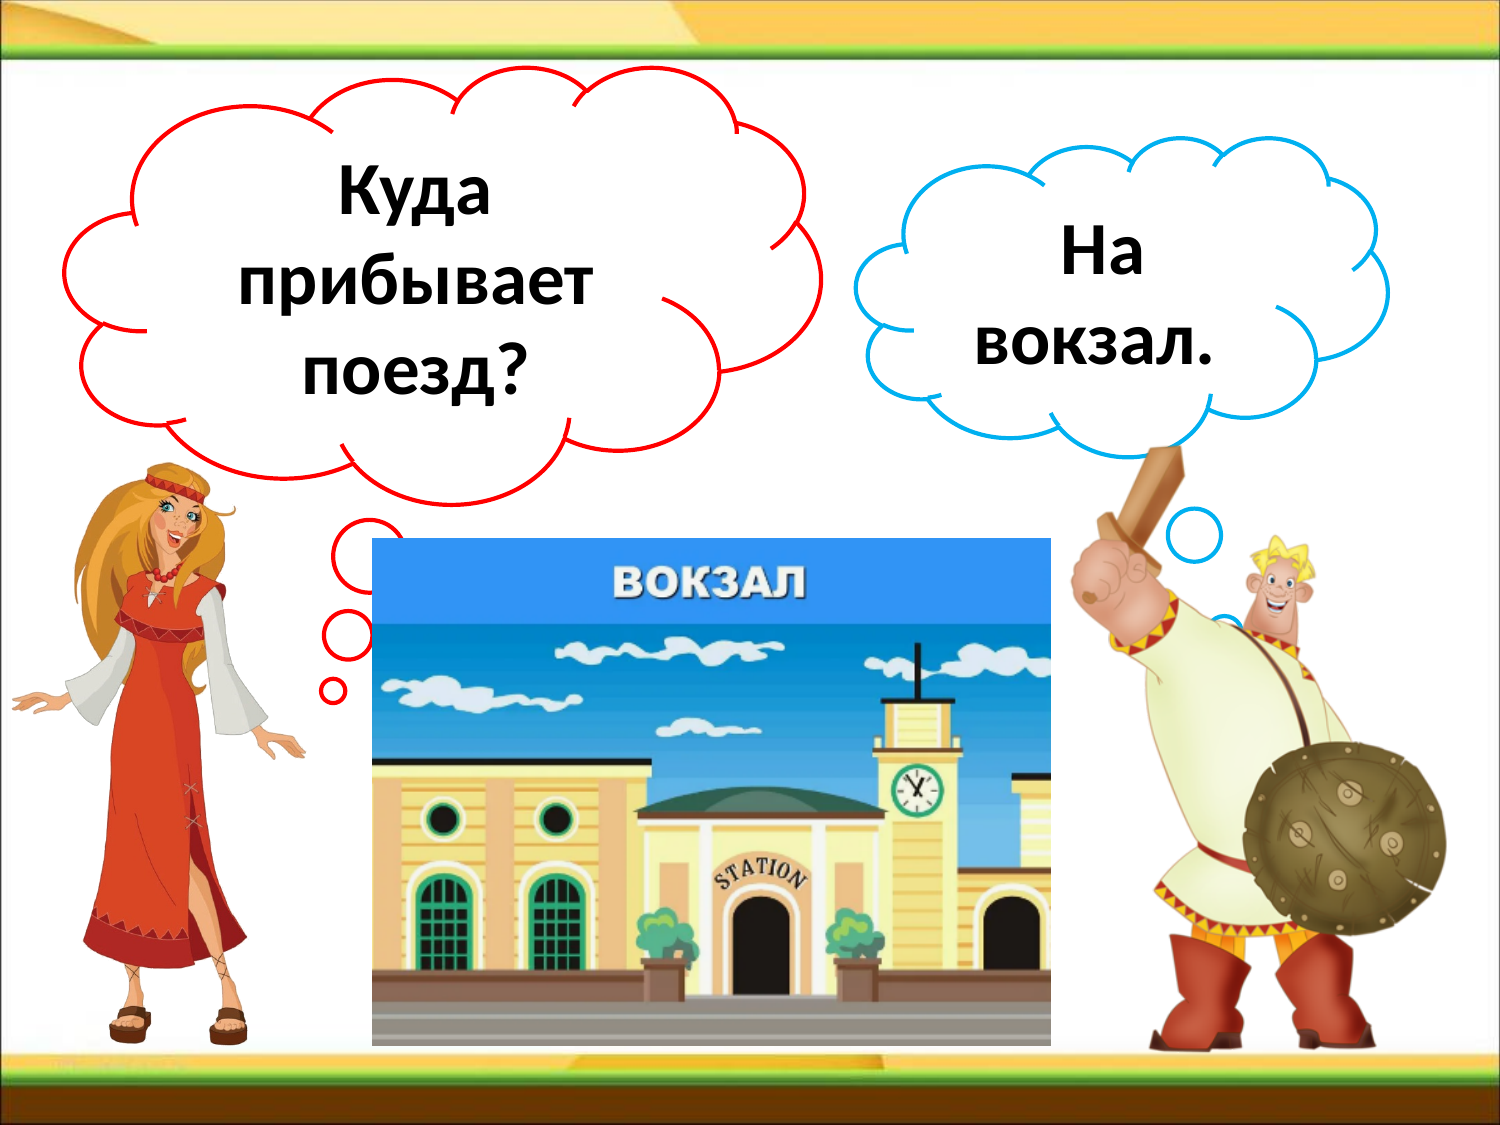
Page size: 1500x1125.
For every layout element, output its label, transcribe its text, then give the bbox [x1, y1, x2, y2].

text_box Куда прибывает поезд? [330, 676, 348, 706]
text_box Куда прибывает поезд? [330, 608, 366, 662]
text_box Куда прибывает поезд? [62, 65, 824, 508]
text_box Куда прибывает поезд? [331, 517, 403, 595]
text_box На вокзал. [853, 136, 1391, 441]
picture [0, 0, 1500, 1125]
